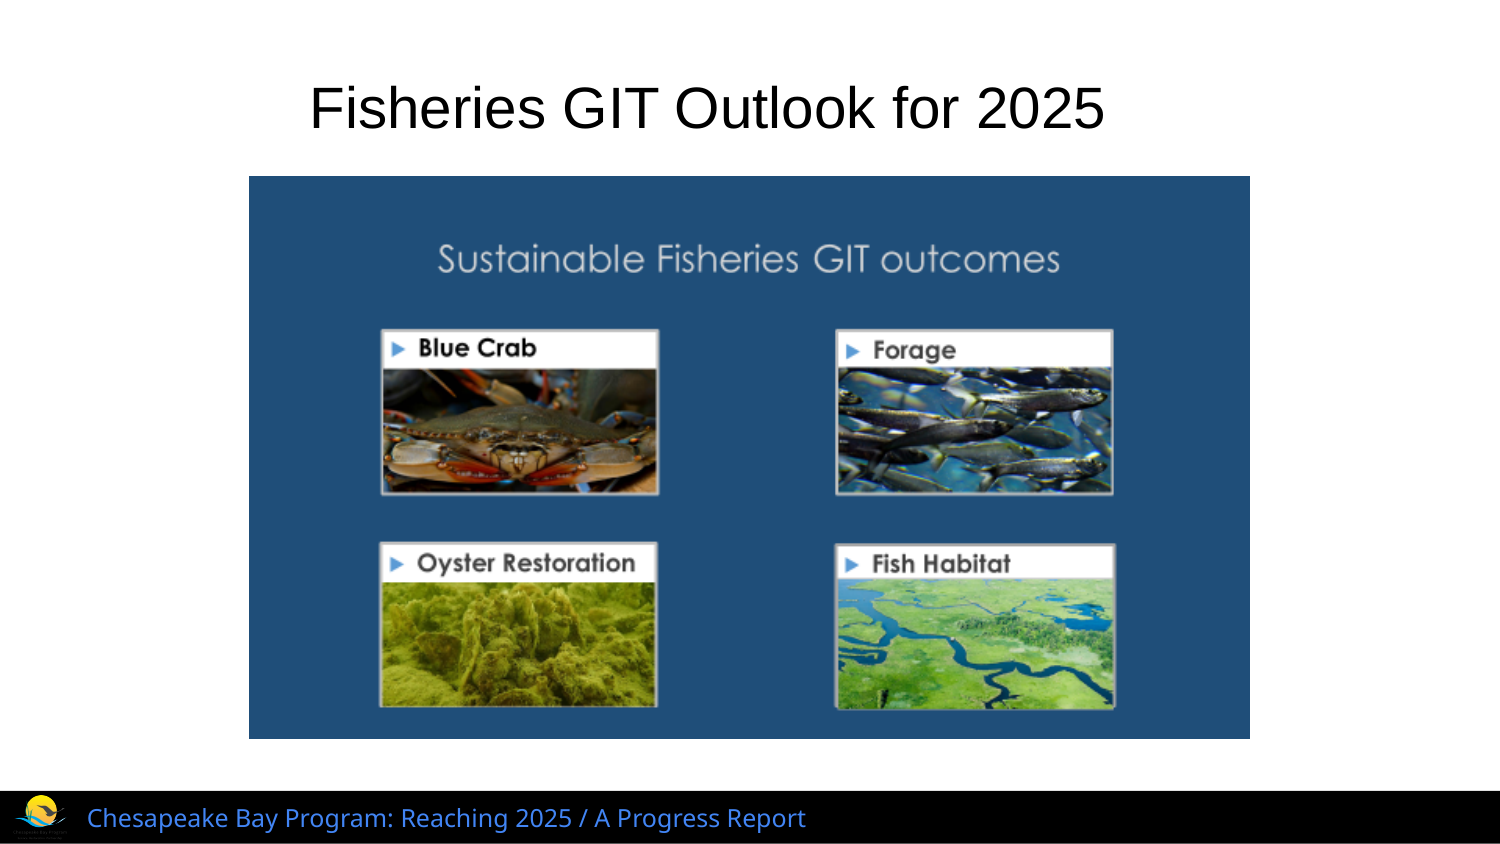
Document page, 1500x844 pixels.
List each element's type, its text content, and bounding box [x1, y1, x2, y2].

title Fisheries GIT Outlook for 2025 [298, 27, 1243, 174]
picture [13, 795, 67, 840]
picture [249, 176, 1251, 740]
